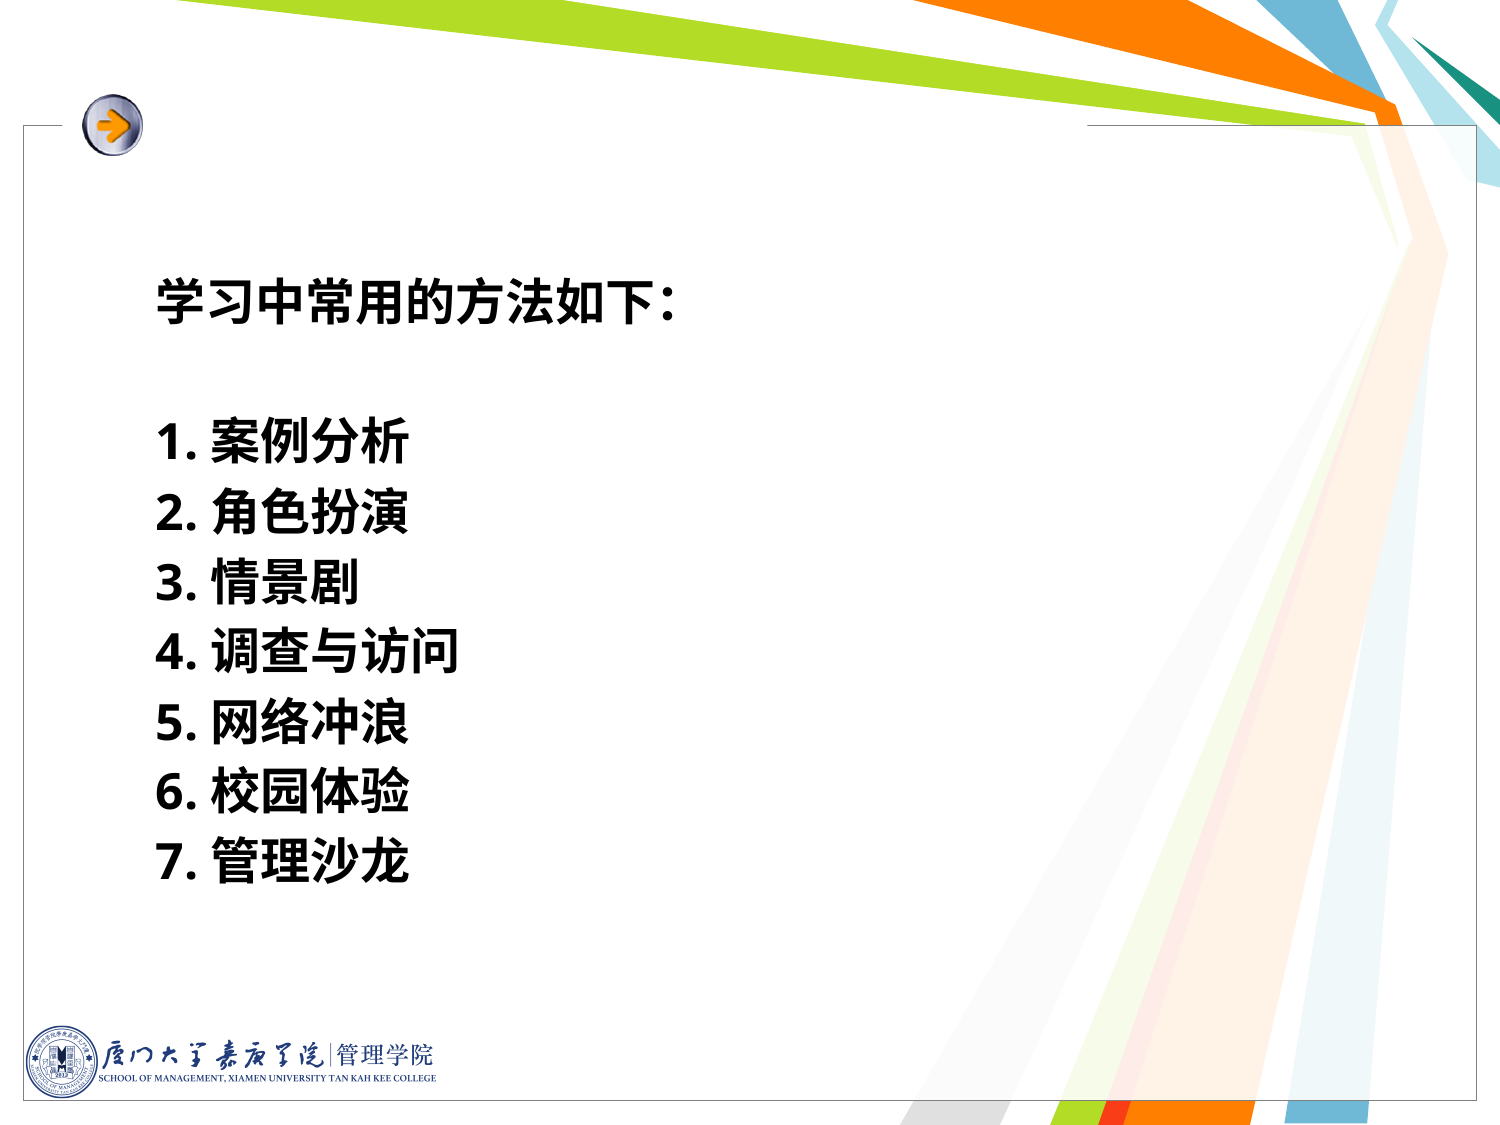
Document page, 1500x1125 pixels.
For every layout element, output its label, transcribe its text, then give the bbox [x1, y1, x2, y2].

list 学习中常用的方法如下： 1.案例分析 2.角色扮演 3.情景剧 4.调查与访问 5.网络冲浪 6.校园体验 7.管理沙龙 [140, 262, 1425, 1005]
picture [24, 1024, 438, 1100]
picture [82, 94, 143, 156]
